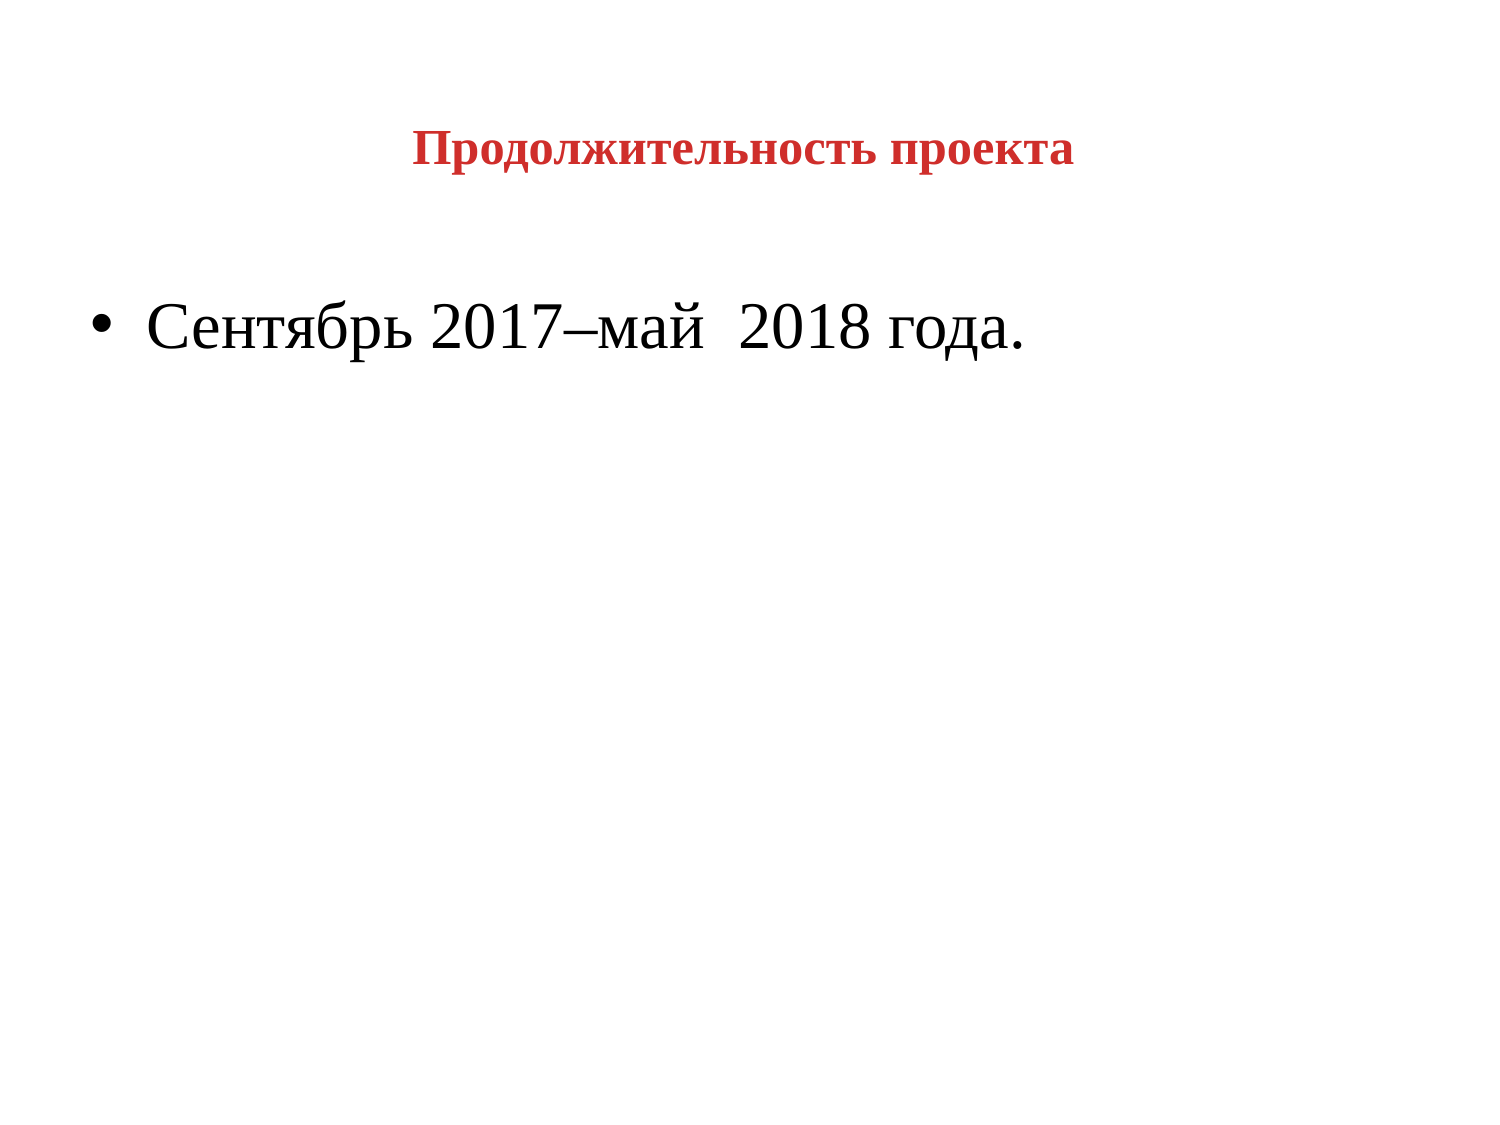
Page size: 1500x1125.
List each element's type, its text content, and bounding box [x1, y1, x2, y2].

title Продолжительность проекта [75, 45, 1425, 233]
list Сентябрь 2017–май 2018 года. [75, 262, 1425, 1005]
